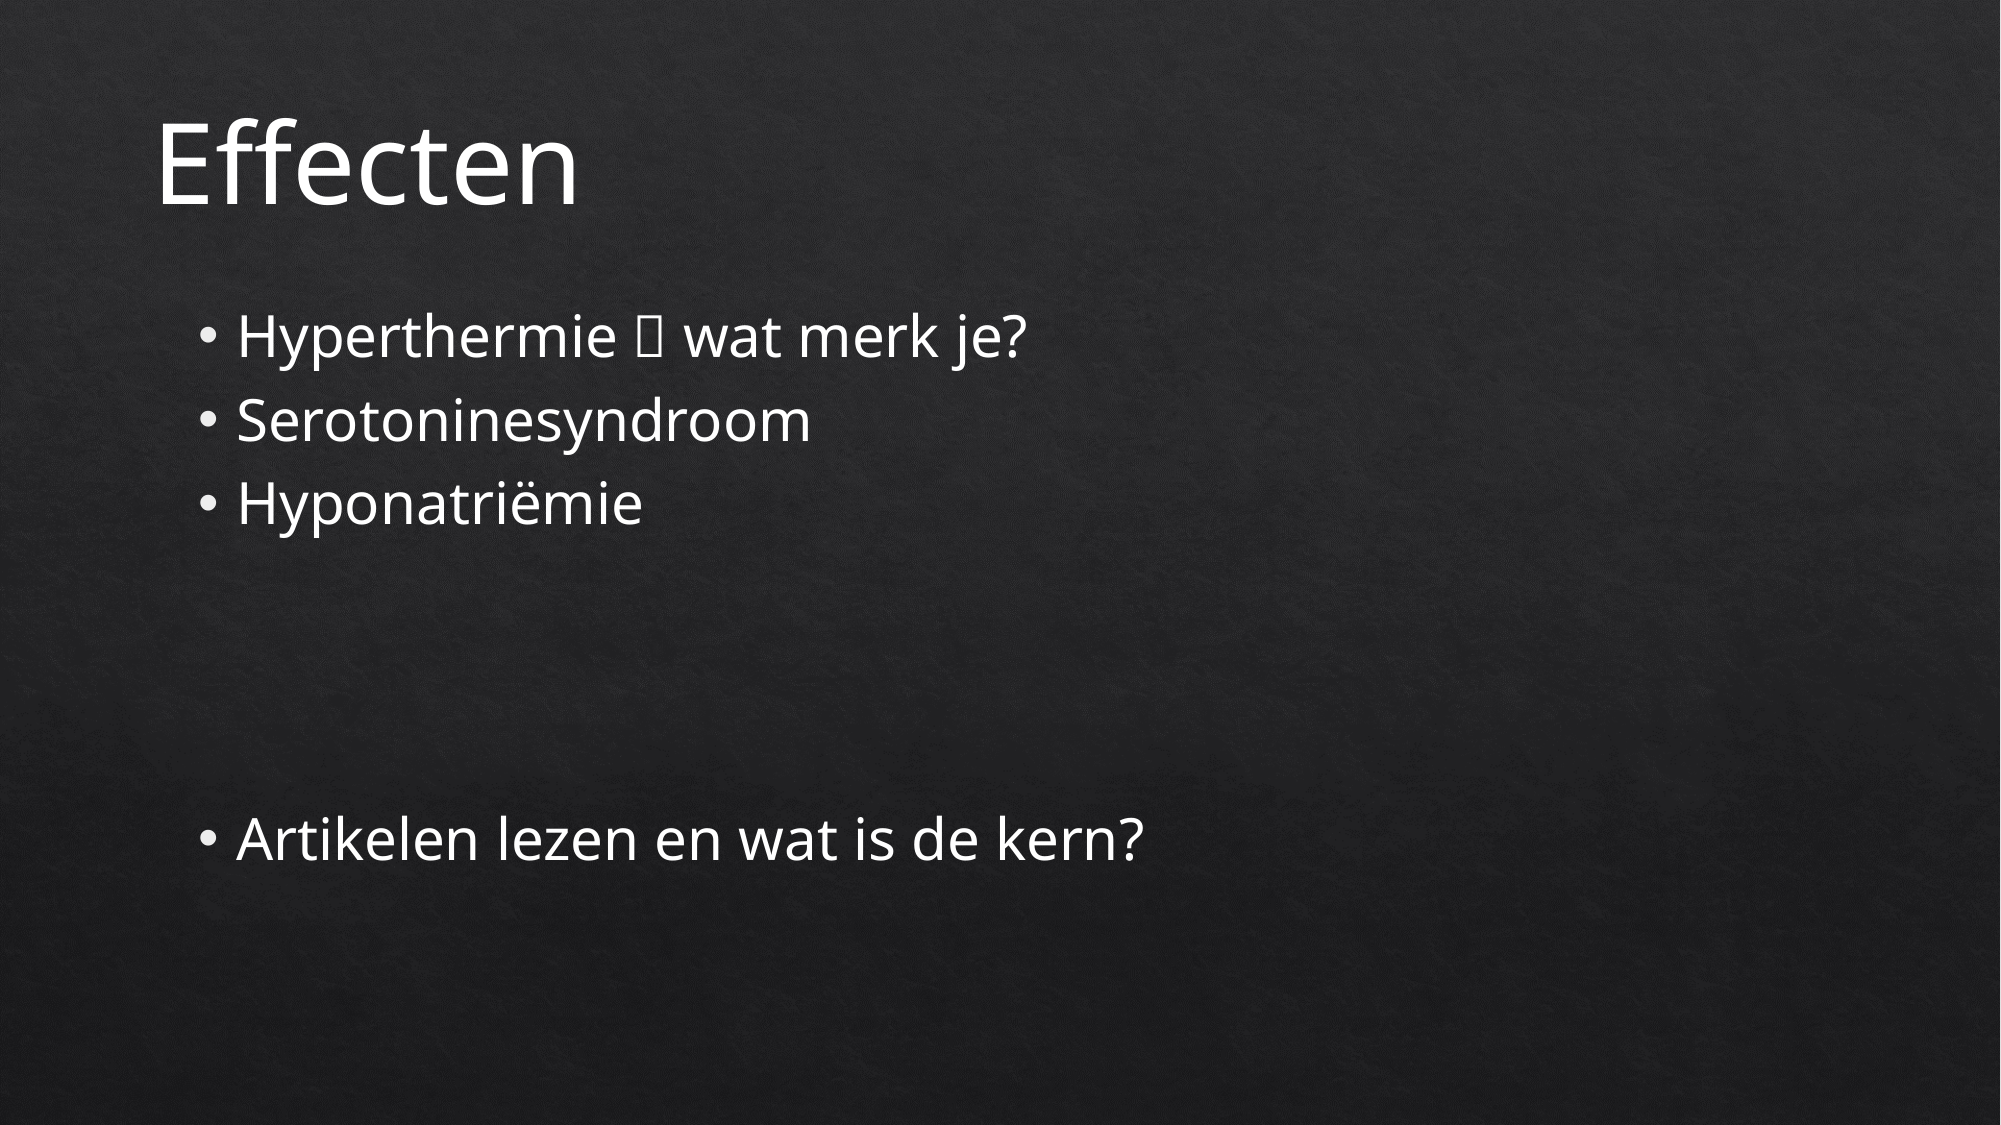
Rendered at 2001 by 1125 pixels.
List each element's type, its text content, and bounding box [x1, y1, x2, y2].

title Effecten [137, 59, 1863, 278]
list Hyperthermie  wat merk je? Serotoninesyndroom Hyponatriëmie Artikelen lezen en wat is de kern? [183, 299, 1863, 1014]
picture [0, 0, 2001, 1125]
